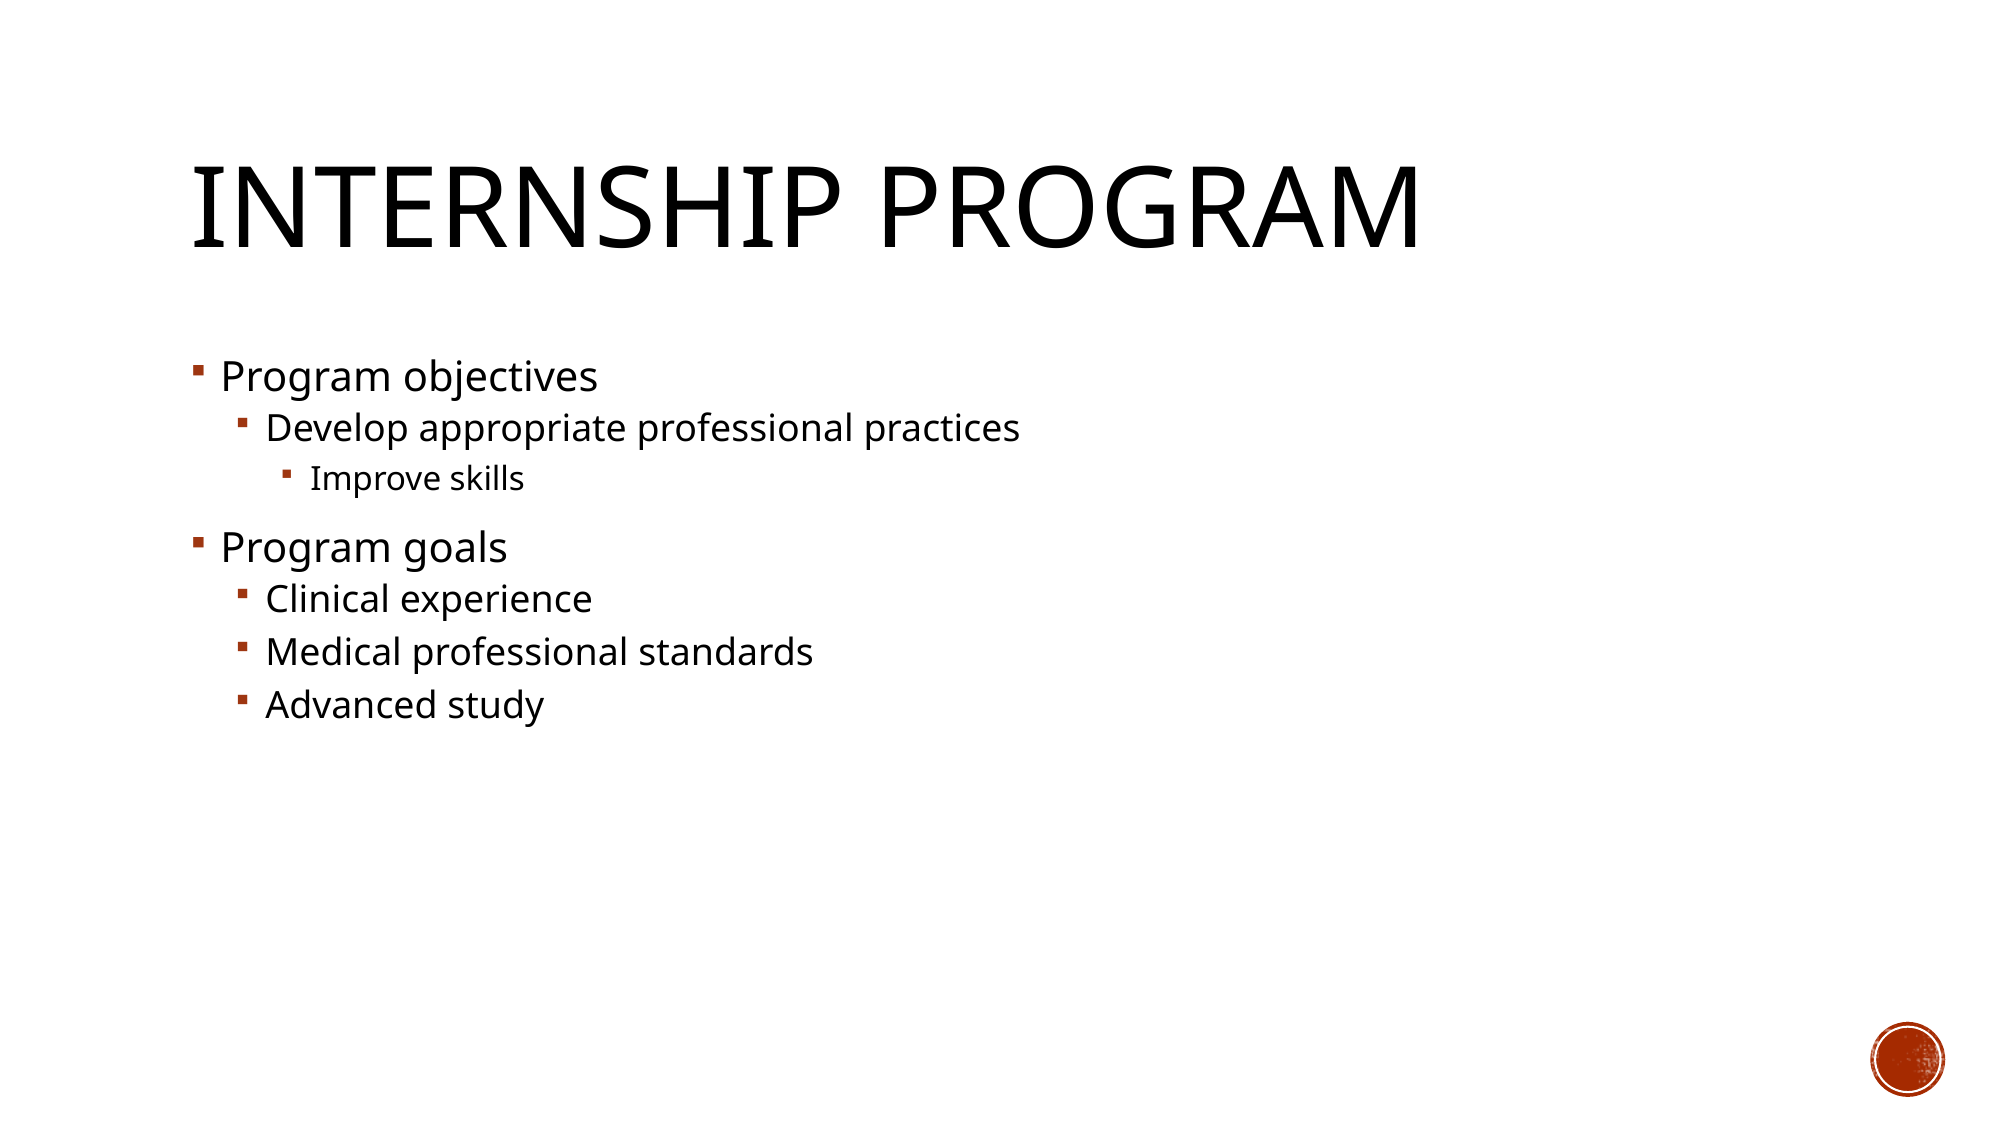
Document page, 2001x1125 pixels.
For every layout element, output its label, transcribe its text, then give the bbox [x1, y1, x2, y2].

list Program objectives Develop appropriate professional practices Improve skills Program goals Clinical experience Medical professional standards Advanced study [175, 348, 1826, 1013]
title Internship Program [175, 79, 1826, 344]
